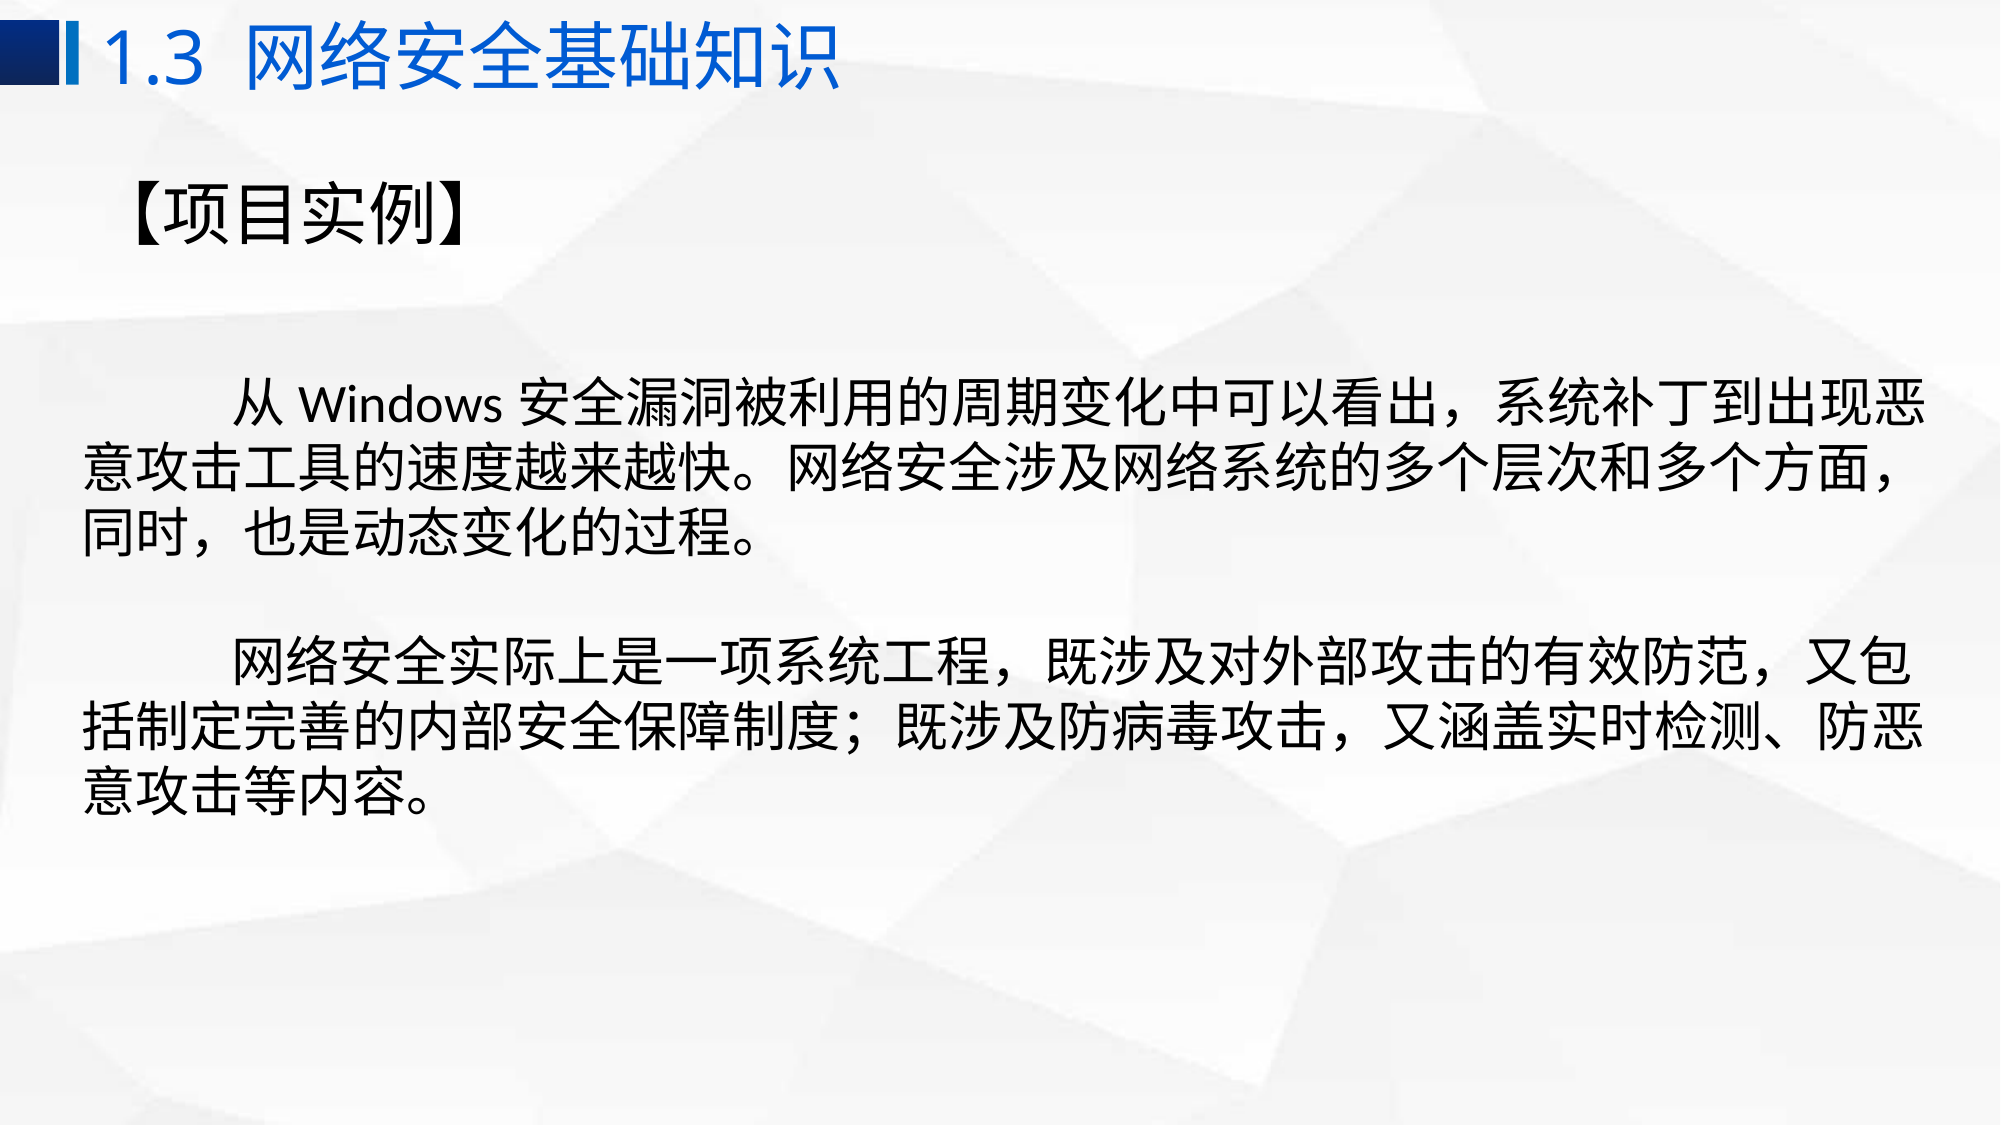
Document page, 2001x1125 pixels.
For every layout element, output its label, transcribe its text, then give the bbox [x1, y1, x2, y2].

text_box [0, 20, 60, 85]
picture [0, 0, 2001, 1125]
text_box 1.3 网络安全基础知识 [85, 9, 1441, 101]
text_box 从Windows安全漏洞被利用的周期变化中可以看出，系统补丁到出现恶意攻击工具的速度越来越快。网络安全涉及网络系统的多个层次和多个方面，同时，也是动态变化的过程。 网络安全实际上是一项系统工程，既涉及对外部攻击的有效防范，又包括制定完善的内部安全保障制度；既涉及防病毒攻击，又涵盖实时检测、防恶意攻击等内容。 [66, 360, 1947, 806]
text_box [66, 20, 79, 85]
title 【项目实例】 [78, 172, 653, 263]
